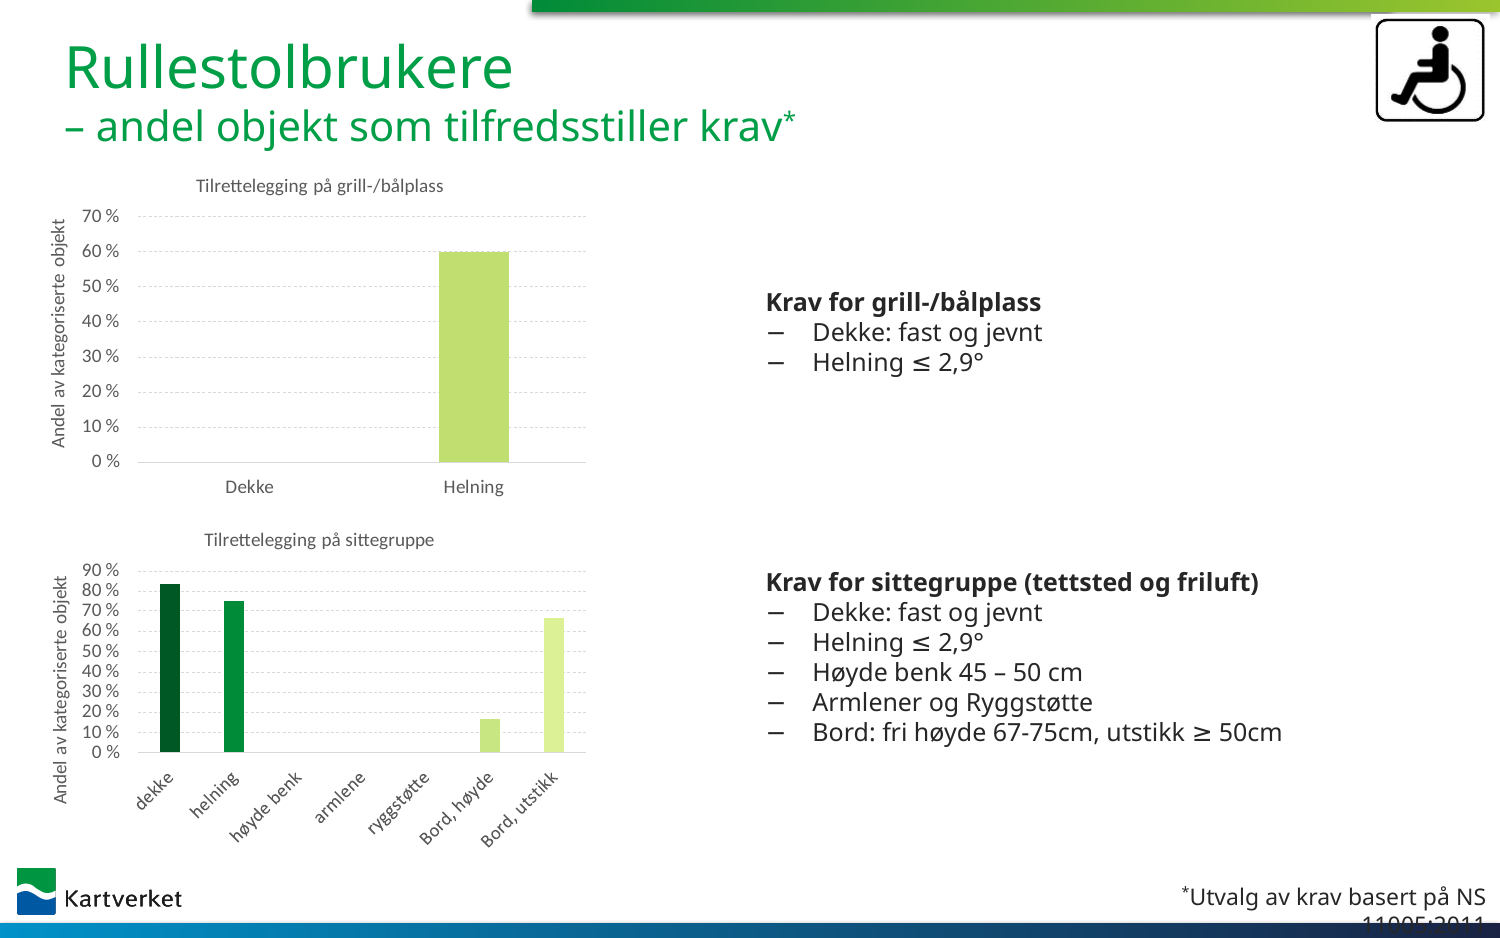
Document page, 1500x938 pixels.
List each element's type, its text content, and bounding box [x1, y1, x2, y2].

picture [1371, 13, 1491, 127]
text_box Krav for grill-/bålplass Dekke: fast og jevnt Helning ≤ 2,9° [750, 279, 1452, 384]
text_box Rullestolbrukere – andel objekt som tilfredsstiller krav* [49, 14, 1431, 158]
text_box *Utvalg av krav basert på NS 11005:2011 [1068, 873, 1500, 938]
text_box Krav for sittegruppe (tettsted og friluft) Dekke: fast og jevnt Helning ≤ 2,9° Høyde benk 45 – 50 cm Armlener og Ryggstøtte Bord: fri høyde 67-75cm, utstikk ≥ 50cm [750, 559, 1500, 754]
picture [41, 520, 597, 859]
picture [41, 166, 597, 505]
